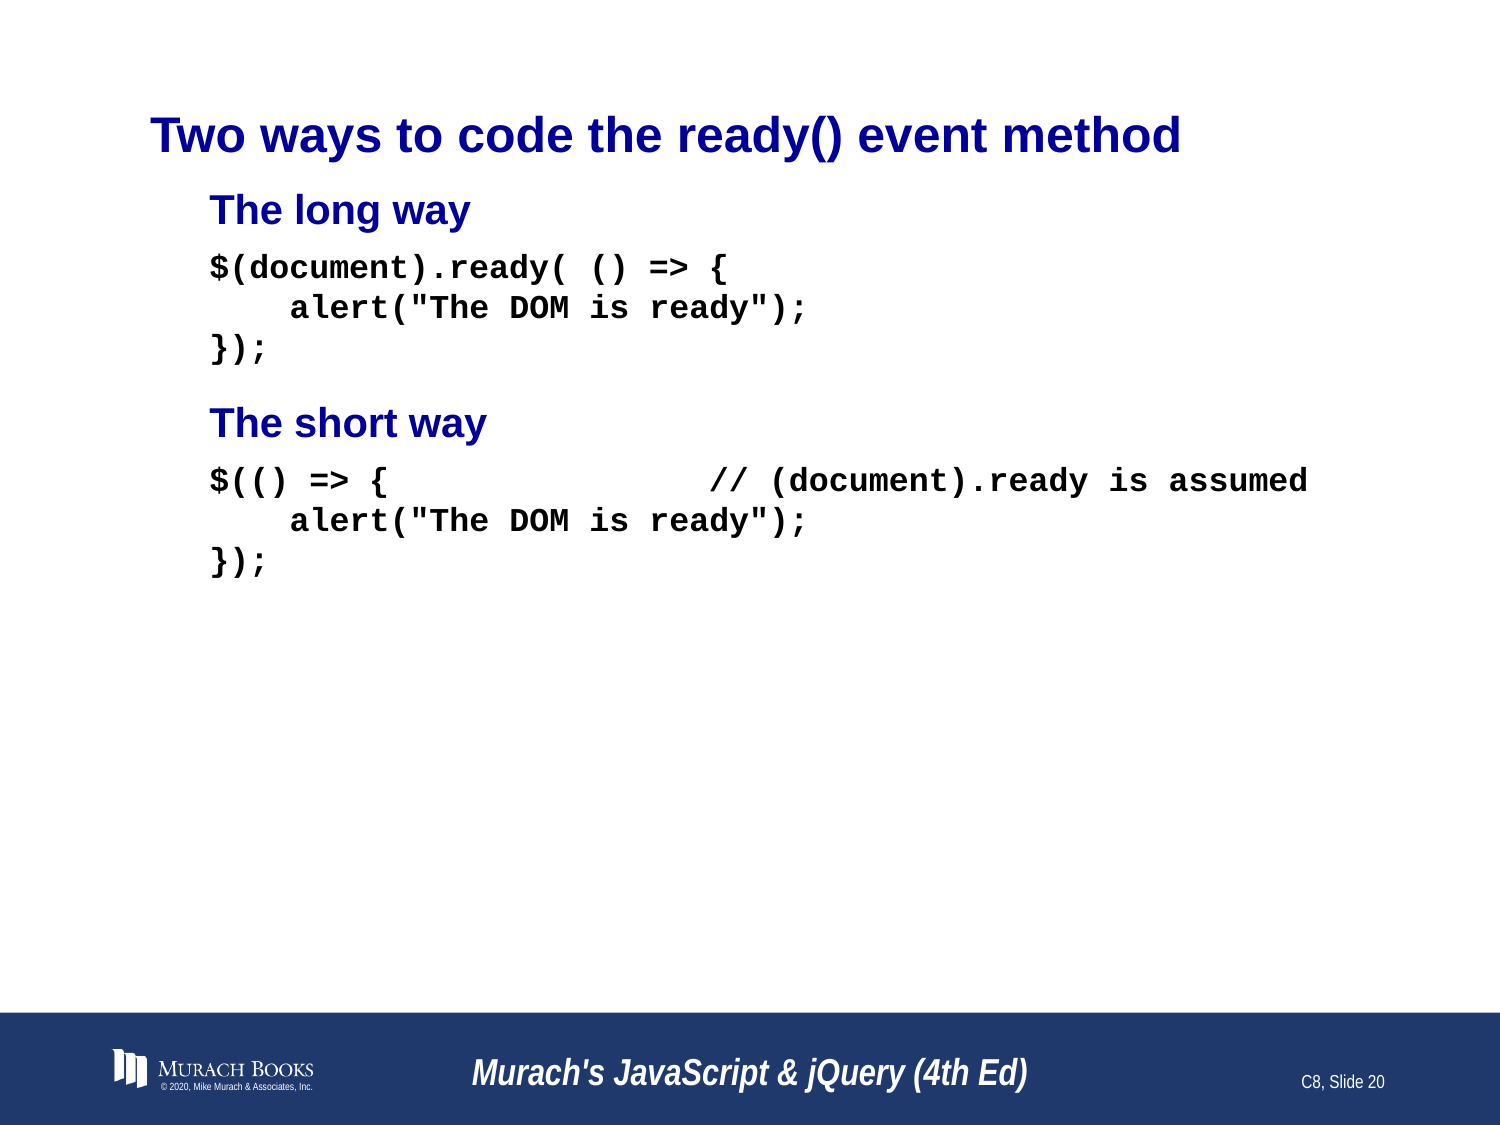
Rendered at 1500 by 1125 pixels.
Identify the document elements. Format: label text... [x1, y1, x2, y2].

title Two ways to code the ready() event method [150, 102, 1350, 164]
slide_number Murach's JavaScript & jQuery (4th Ed) [463, 1025, 1050, 1100]
list The long way $(document).ready( () => { alert("The DOM is ready"); }); The short way $(() => { // (document).ready is assumed alert("The DOM is ready"); }); [137, 174, 1350, 975]
slide_number C8, Slide 20 [1087, 1025, 1400, 1100]
footer © 2020, Mike Murach & Associates, Inc. [12, 1025, 463, 1100]
